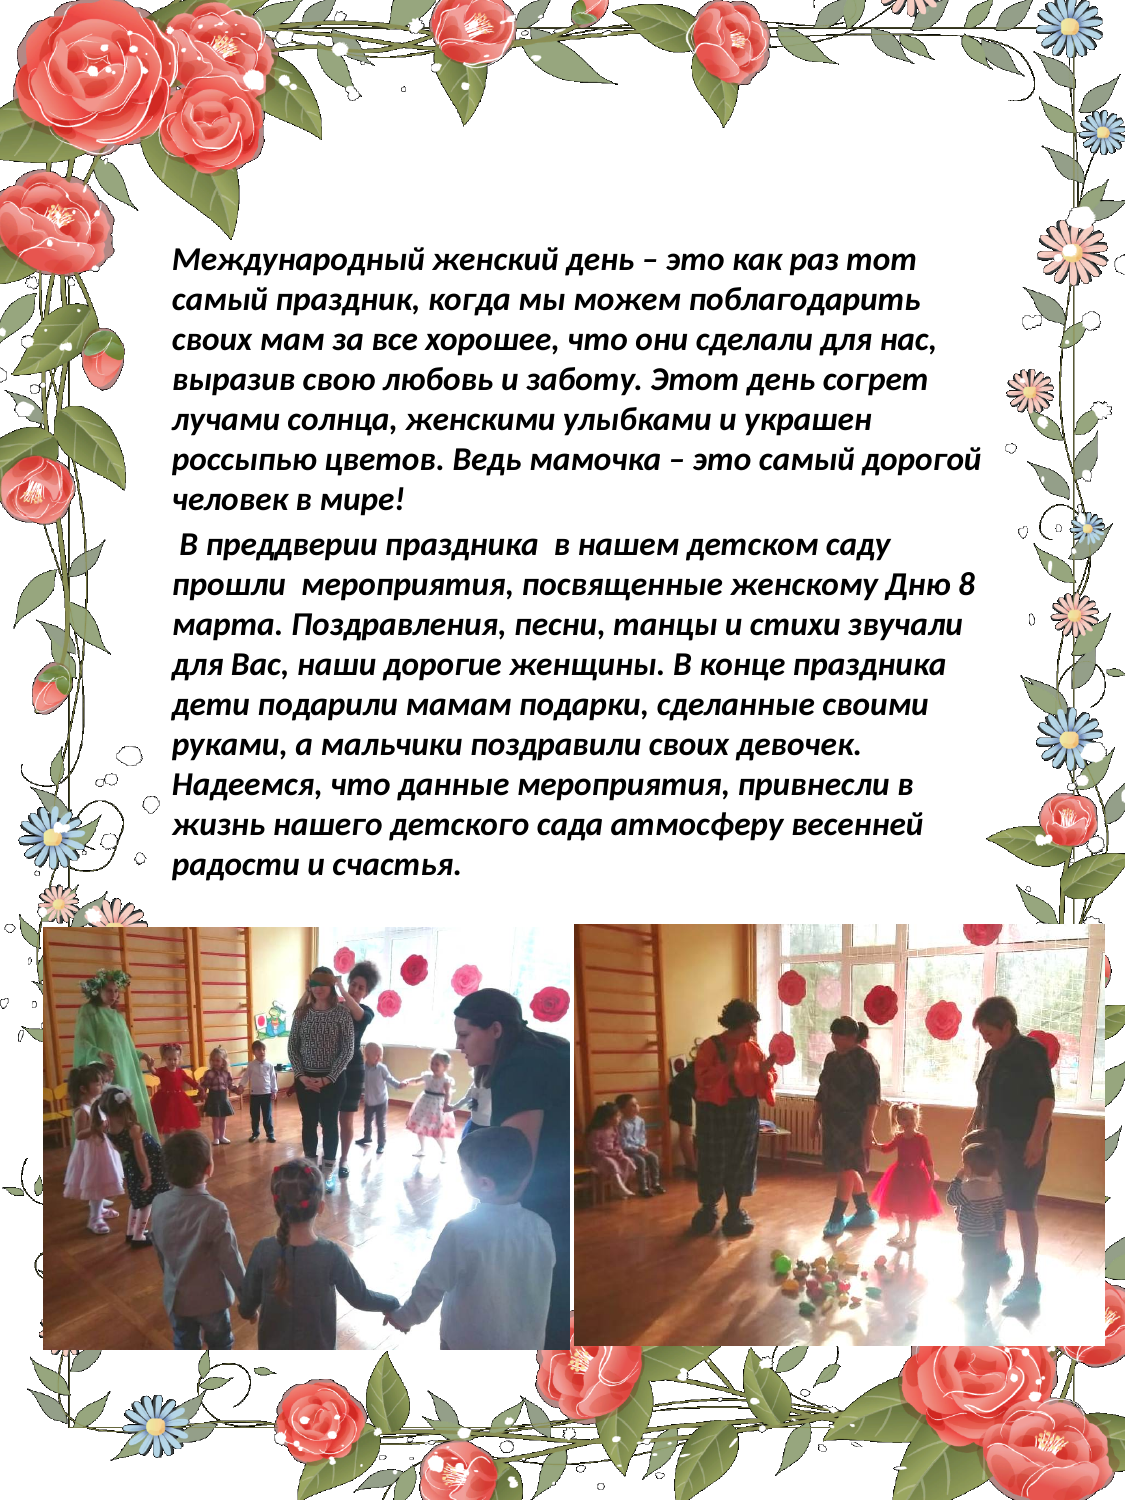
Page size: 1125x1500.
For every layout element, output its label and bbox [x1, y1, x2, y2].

text_box [0, 0, 1125, 1500]
